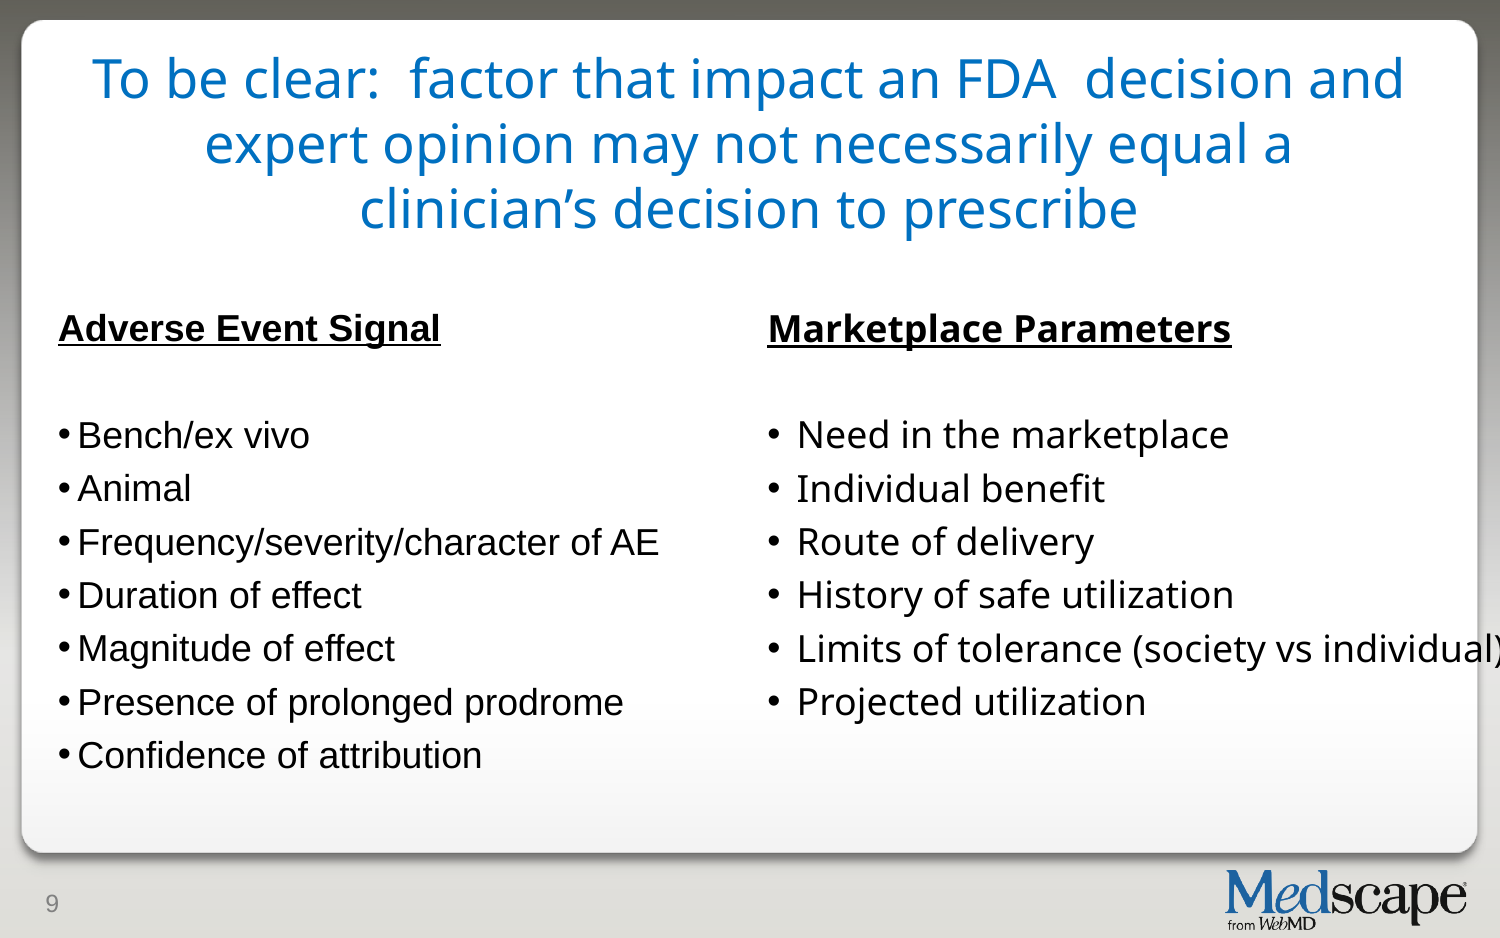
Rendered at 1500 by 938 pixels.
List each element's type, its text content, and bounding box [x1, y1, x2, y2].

list Marketplace Parameters Need in the marketplace Individual benefit Route of delivery History of safe utilization Limits of tolerance (society vs individual) Projected utilization [766, 297, 1500, 838]
title To be clear: factor that impact an FDA decision and expert opinion may not necessarily equal a clinician’s decision to prescribe [74, 37, 1426, 238]
picture [0, 0, 1500, 938]
text_box Adverse Event Signal Bench/ex vivo Animal Frequency/severity/character of AE Duration of effect Magnitude of effect Presence of prolonged prodrome Confidence of attribution [44, 297, 766, 838]
